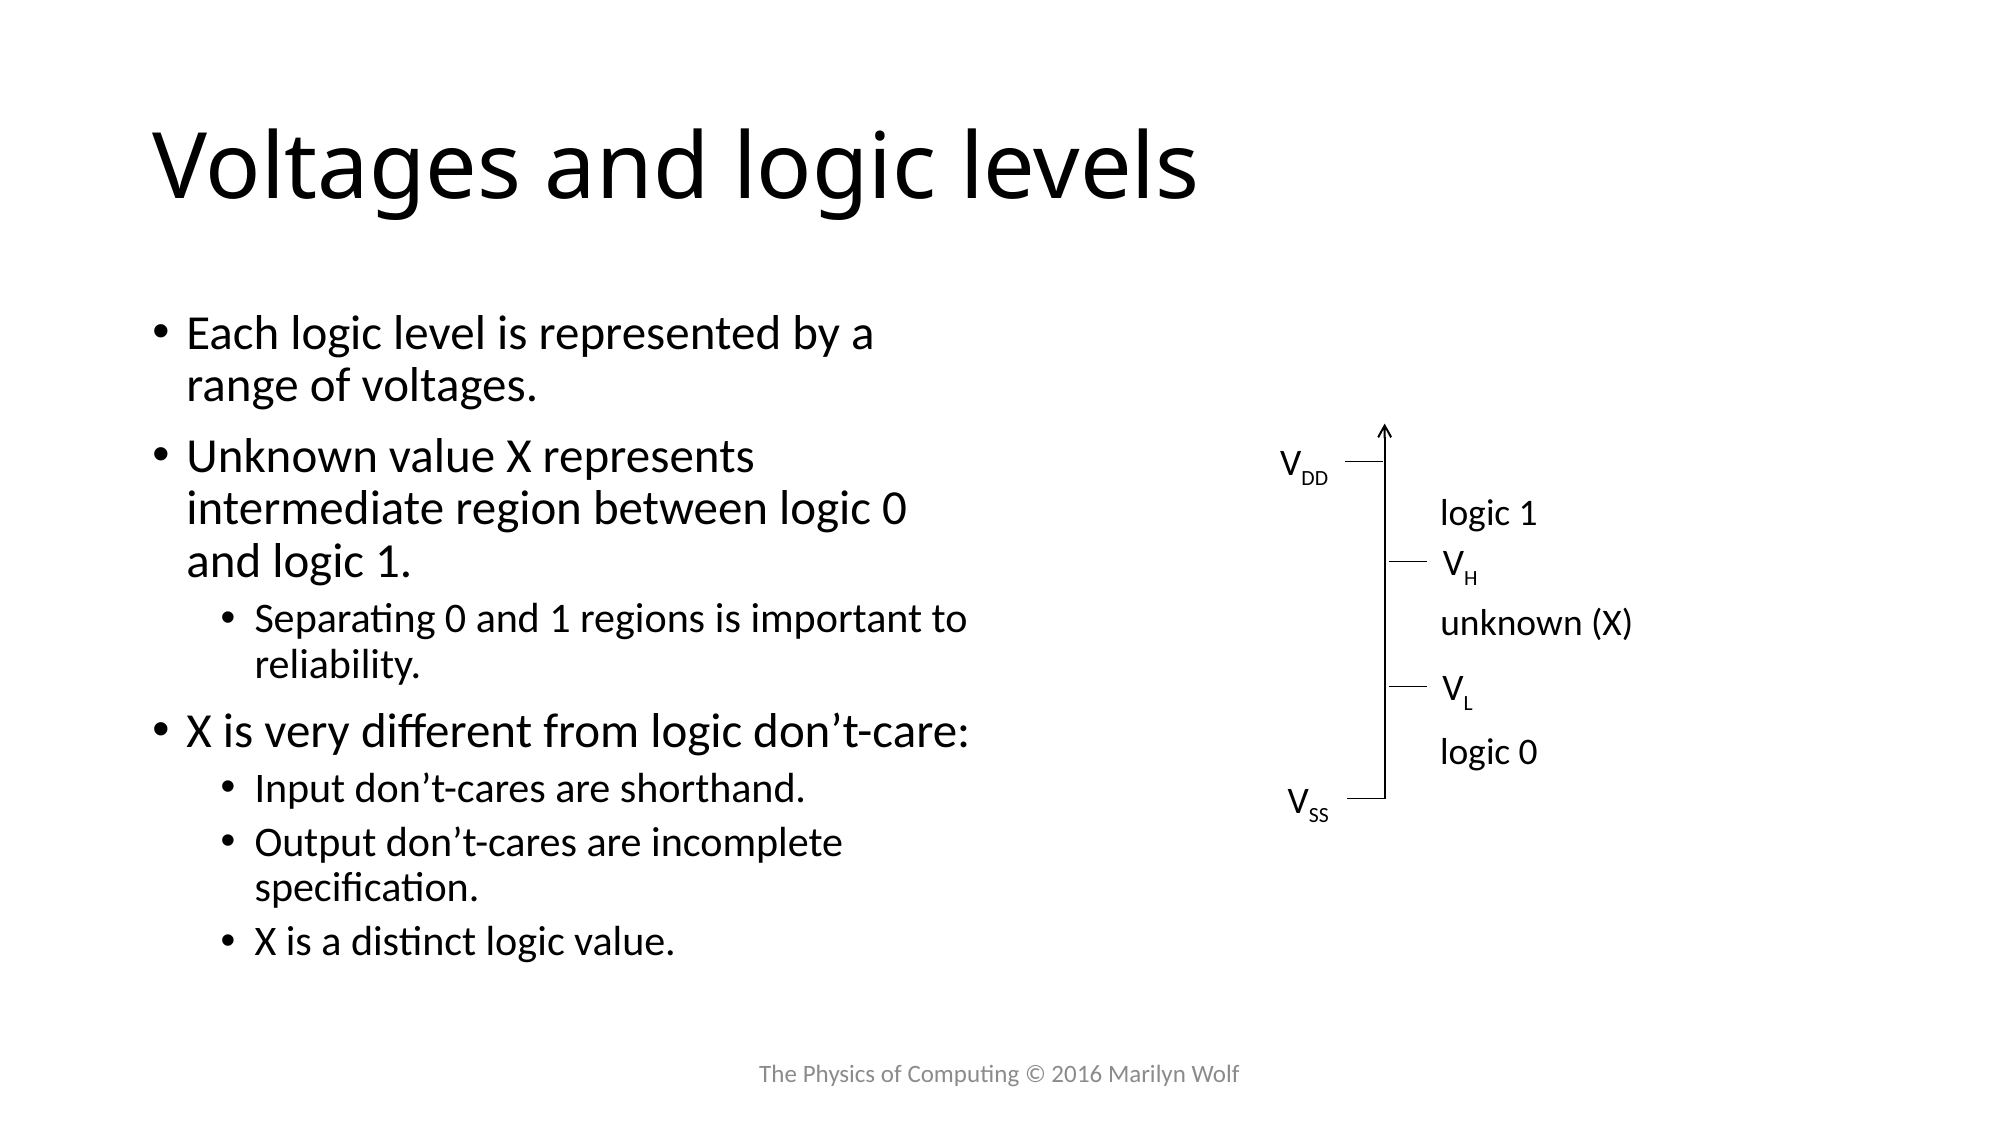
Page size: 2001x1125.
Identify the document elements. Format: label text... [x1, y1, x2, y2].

text_box unknown (X) [1425, 590, 1649, 651]
text_box VH [1428, 541, 1493, 590]
text_box logic 0 [1425, 719, 1553, 780]
list Each logic level is represented by a range of voltages. Unknown value X represents intermediate region between logic 0 and logic 1. Separating 0 and 1 regions is important to reliability. X is very different from logic don’t-care: Input don’t-cares are shorthand. Output don’t-cares are incomplete specification. X is a distinct logic value. [137, 299, 988, 1014]
footer The Physics of Computing © 2016 Marilyn Wolf [662, 1042, 1338, 1103]
text_box logic 1 [1425, 480, 1553, 541]
text_box VDD [1264, 430, 1343, 497]
text_box VL [1427, 655, 1488, 719]
text_box VSS [1272, 768, 1344, 835]
title Voltages and logic levels [137, 59, 1863, 278]
